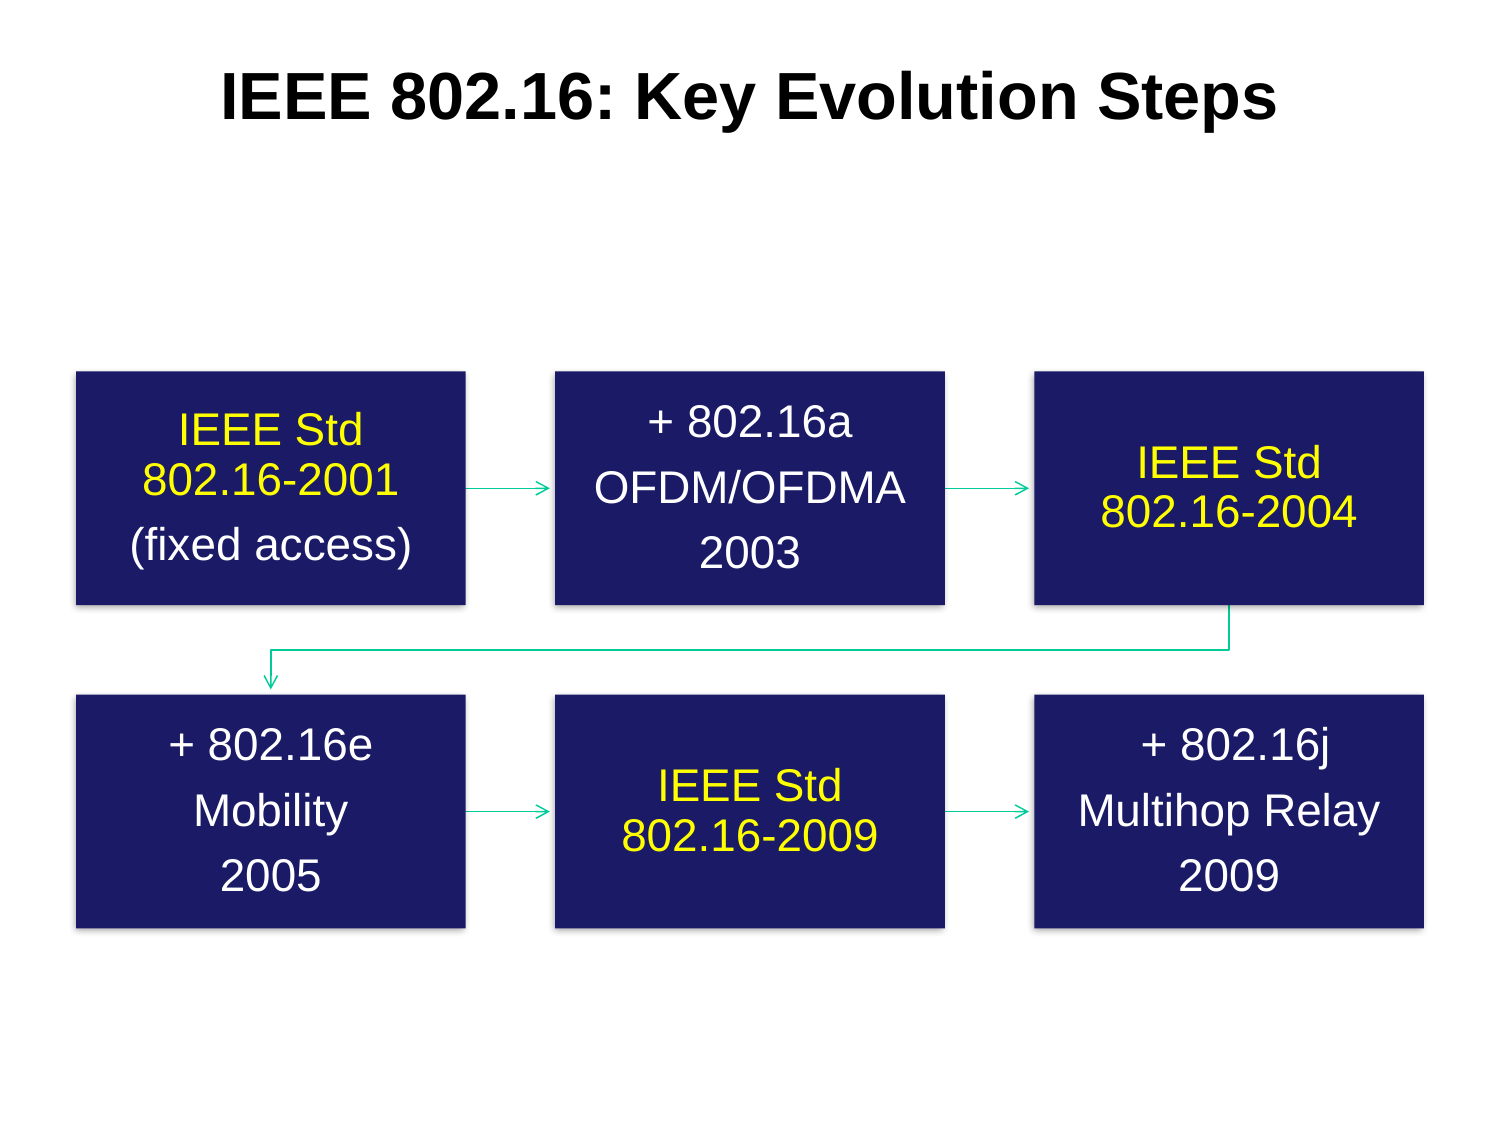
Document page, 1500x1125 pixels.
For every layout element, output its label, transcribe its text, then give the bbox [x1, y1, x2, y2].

title IEEE 802.16: Key Evolution Steps [75, 45, 1425, 233]
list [74, 262, 1426, 1038]
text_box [99, 257, 1451, 1063]
